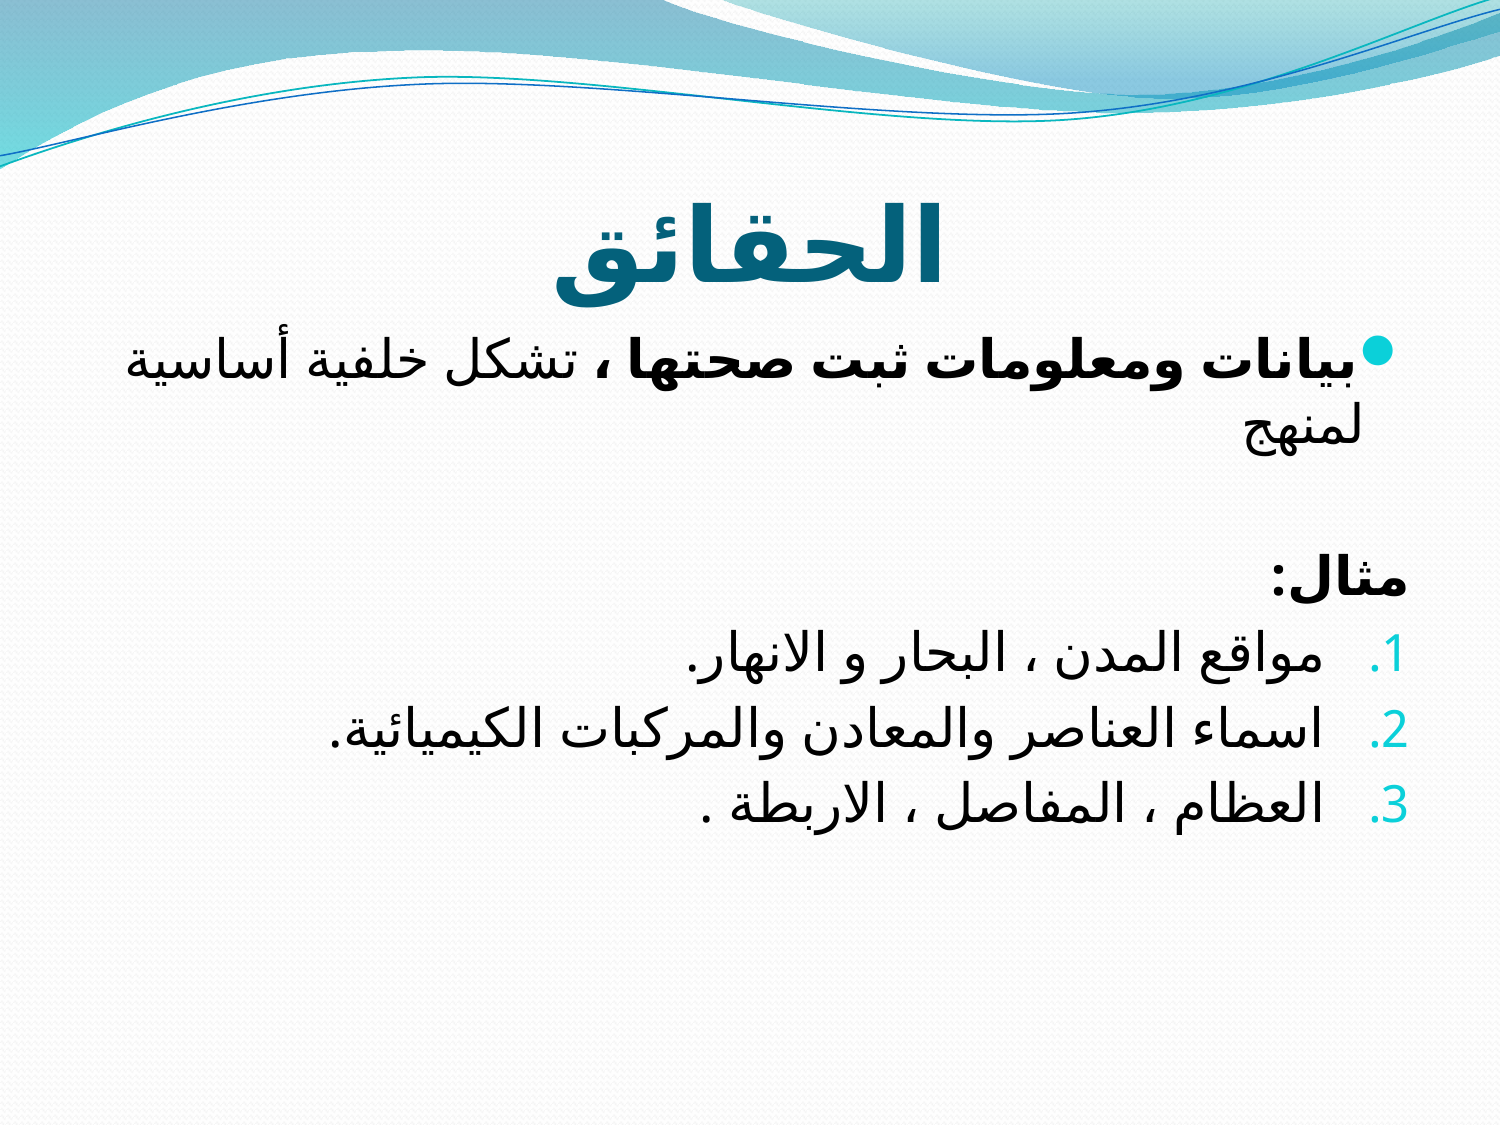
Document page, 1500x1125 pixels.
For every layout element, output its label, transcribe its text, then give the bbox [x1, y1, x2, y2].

list بيانات ومعلومات ثبت صحتها ، تشكل خلفية أساسية لمنهج مثال: مواقع المدن ، البحار و الانهار. اسماء العناصر والمعادن والمركبات الكيميائية. العظام ، المفاصل ، الاربطة . [75, 317, 1425, 1038]
title الحقائق [75, 115, 1425, 303]
